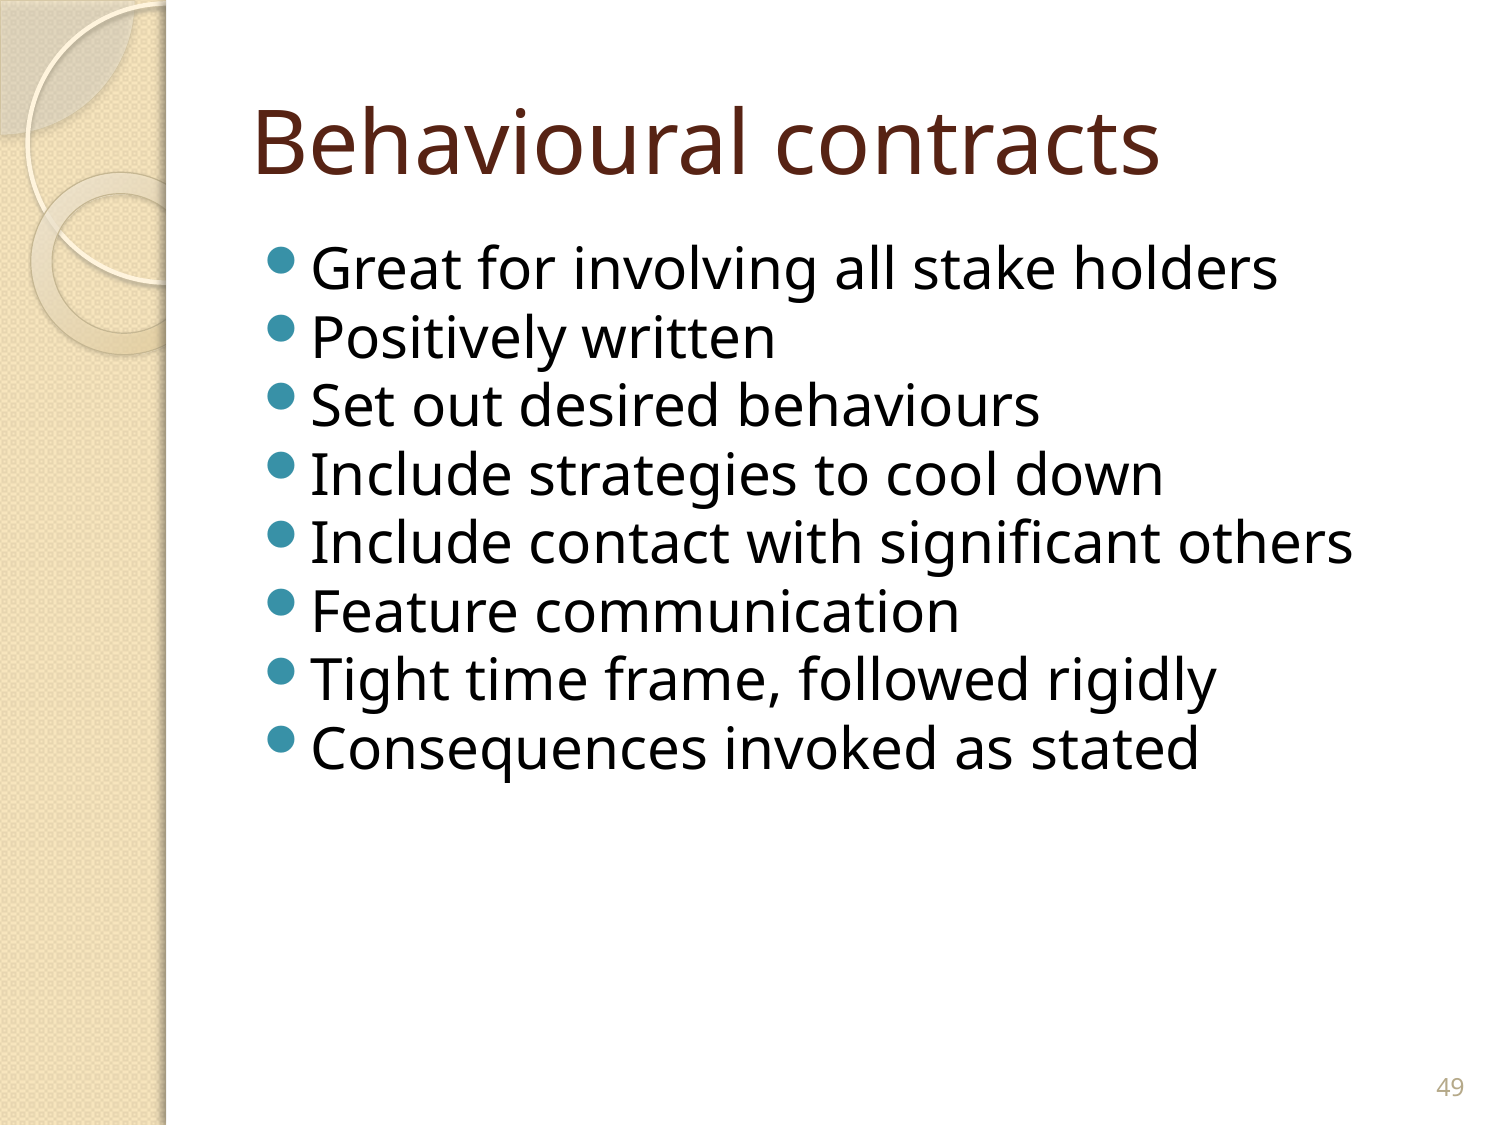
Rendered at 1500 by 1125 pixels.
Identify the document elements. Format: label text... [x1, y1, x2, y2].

title Behavioural contracts [235, 45, 1466, 233]
list Great for involving all stake holders Positively written Set out desired behaviours Include strategies to cool down Include contact with significant others Feature communication Tight time frame, followed rigidly Consequences invoked as stated [235, 237, 1466, 1025]
slide_number 49 [1413, 1034, 1488, 1113]
